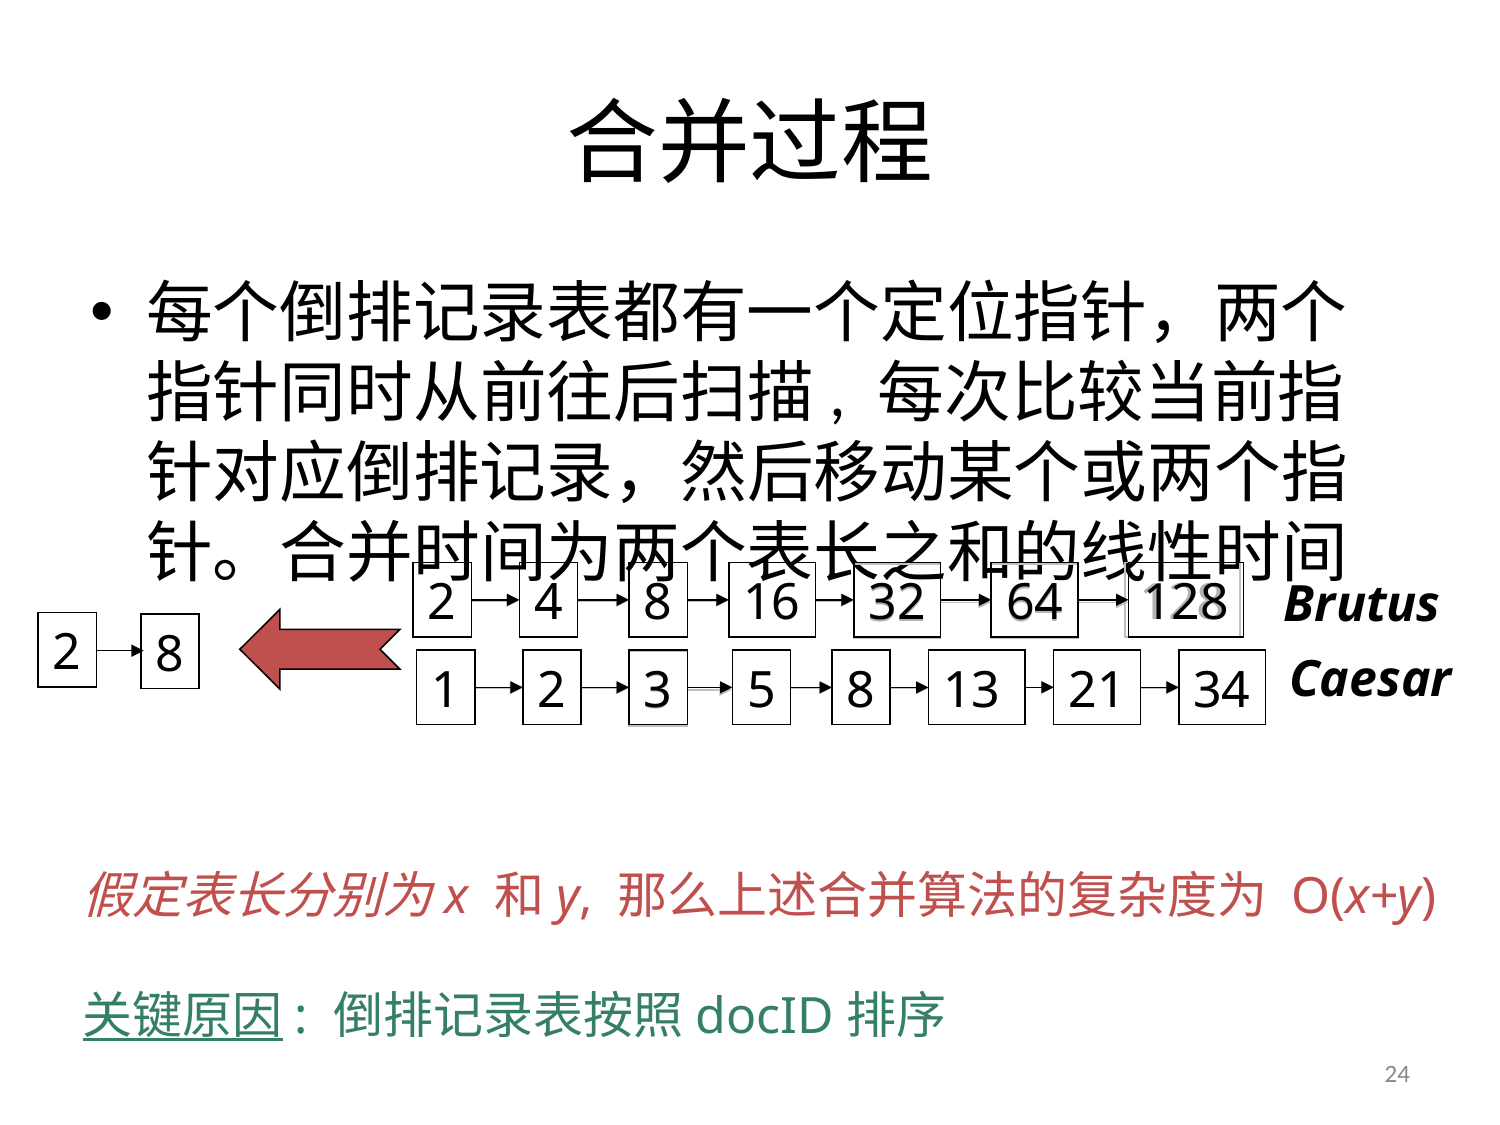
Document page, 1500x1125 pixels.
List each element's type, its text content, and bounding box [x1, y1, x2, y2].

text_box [628, 649, 730, 727]
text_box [928, 649, 1052, 727]
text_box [728, 562, 851, 640]
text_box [1129, 562, 1267, 729]
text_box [1274, 563, 1467, 715]
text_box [830, 649, 927, 727]
text_box [239, 609, 400, 690]
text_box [412, 562, 516, 640]
slide_number 24 [1074, 1052, 1425, 1103]
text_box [96, 613, 201, 691]
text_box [521, 649, 627, 727]
text_box 2 [38, 612, 97, 688]
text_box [518, 562, 626, 640]
list 每个倒排记录表都有一个定位指针，两个指针同时从前往后扫描, 每次比较当前指针对应倒排记录，然后移动某个或两个指针。合并时间为两个表长之和的线性时间 [75, 262, 1425, 856]
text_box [853, 562, 988, 640]
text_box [731, 649, 829, 727]
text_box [1053, 649, 1179, 727]
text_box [415, 649, 520, 727]
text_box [628, 562, 726, 640]
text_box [990, 562, 1129, 640]
text_box 假定表长分别为x 和y, 那么上述合并算法的复杂度为 O(x+y) 关键原因: 倒排记录表按照docID排序 [68, 856, 1452, 1052]
title 合并过程 [75, 45, 1425, 233]
